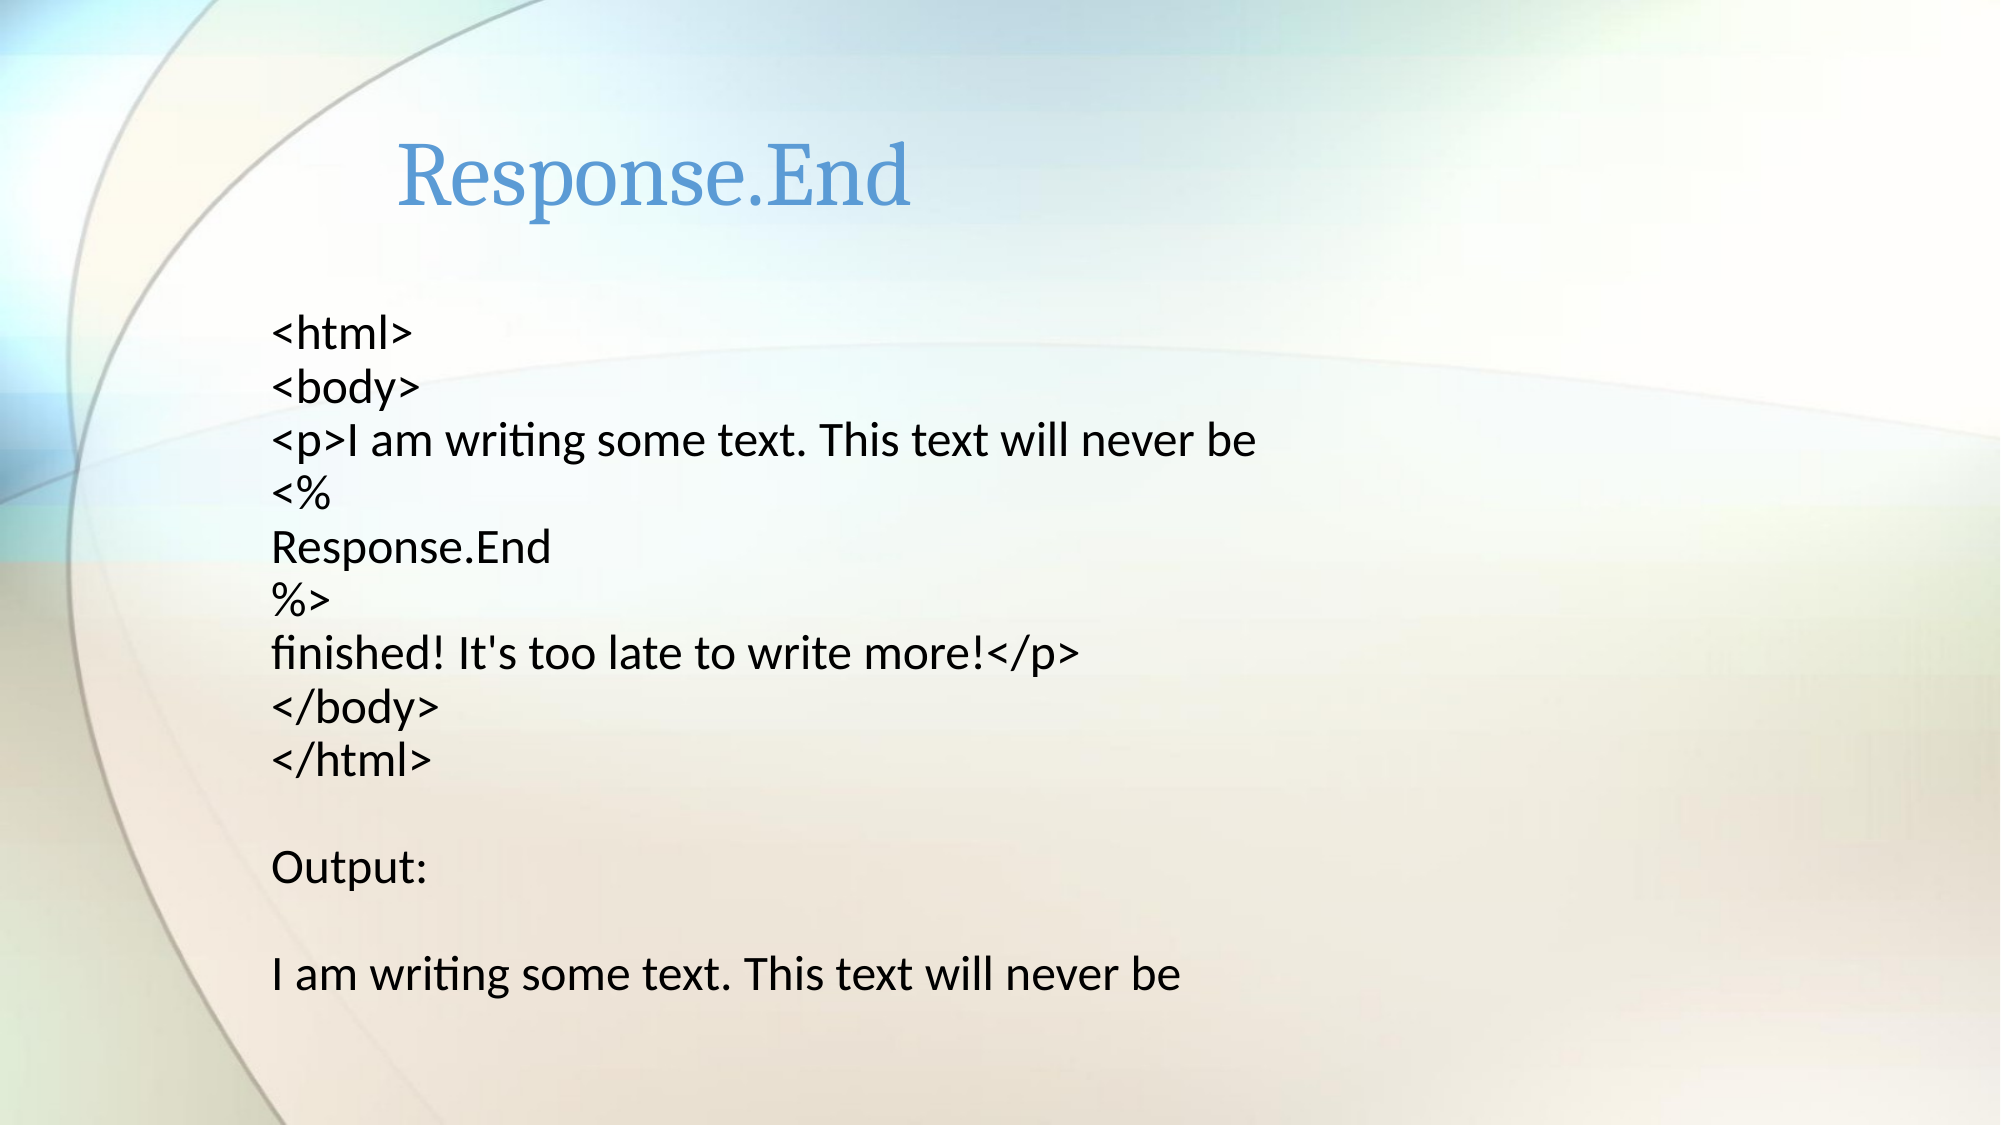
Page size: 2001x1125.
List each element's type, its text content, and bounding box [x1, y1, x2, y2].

picture [0, 0, 2001, 1125]
title Response.End [381, 59, 1863, 278]
list <html> <body> <p>I am writing some text. This text will never be <% Response.End %> finished! It's too late to write more!</p> </body> </html> Output: I am writing some text. This text will never be [256, 299, 1863, 1014]
